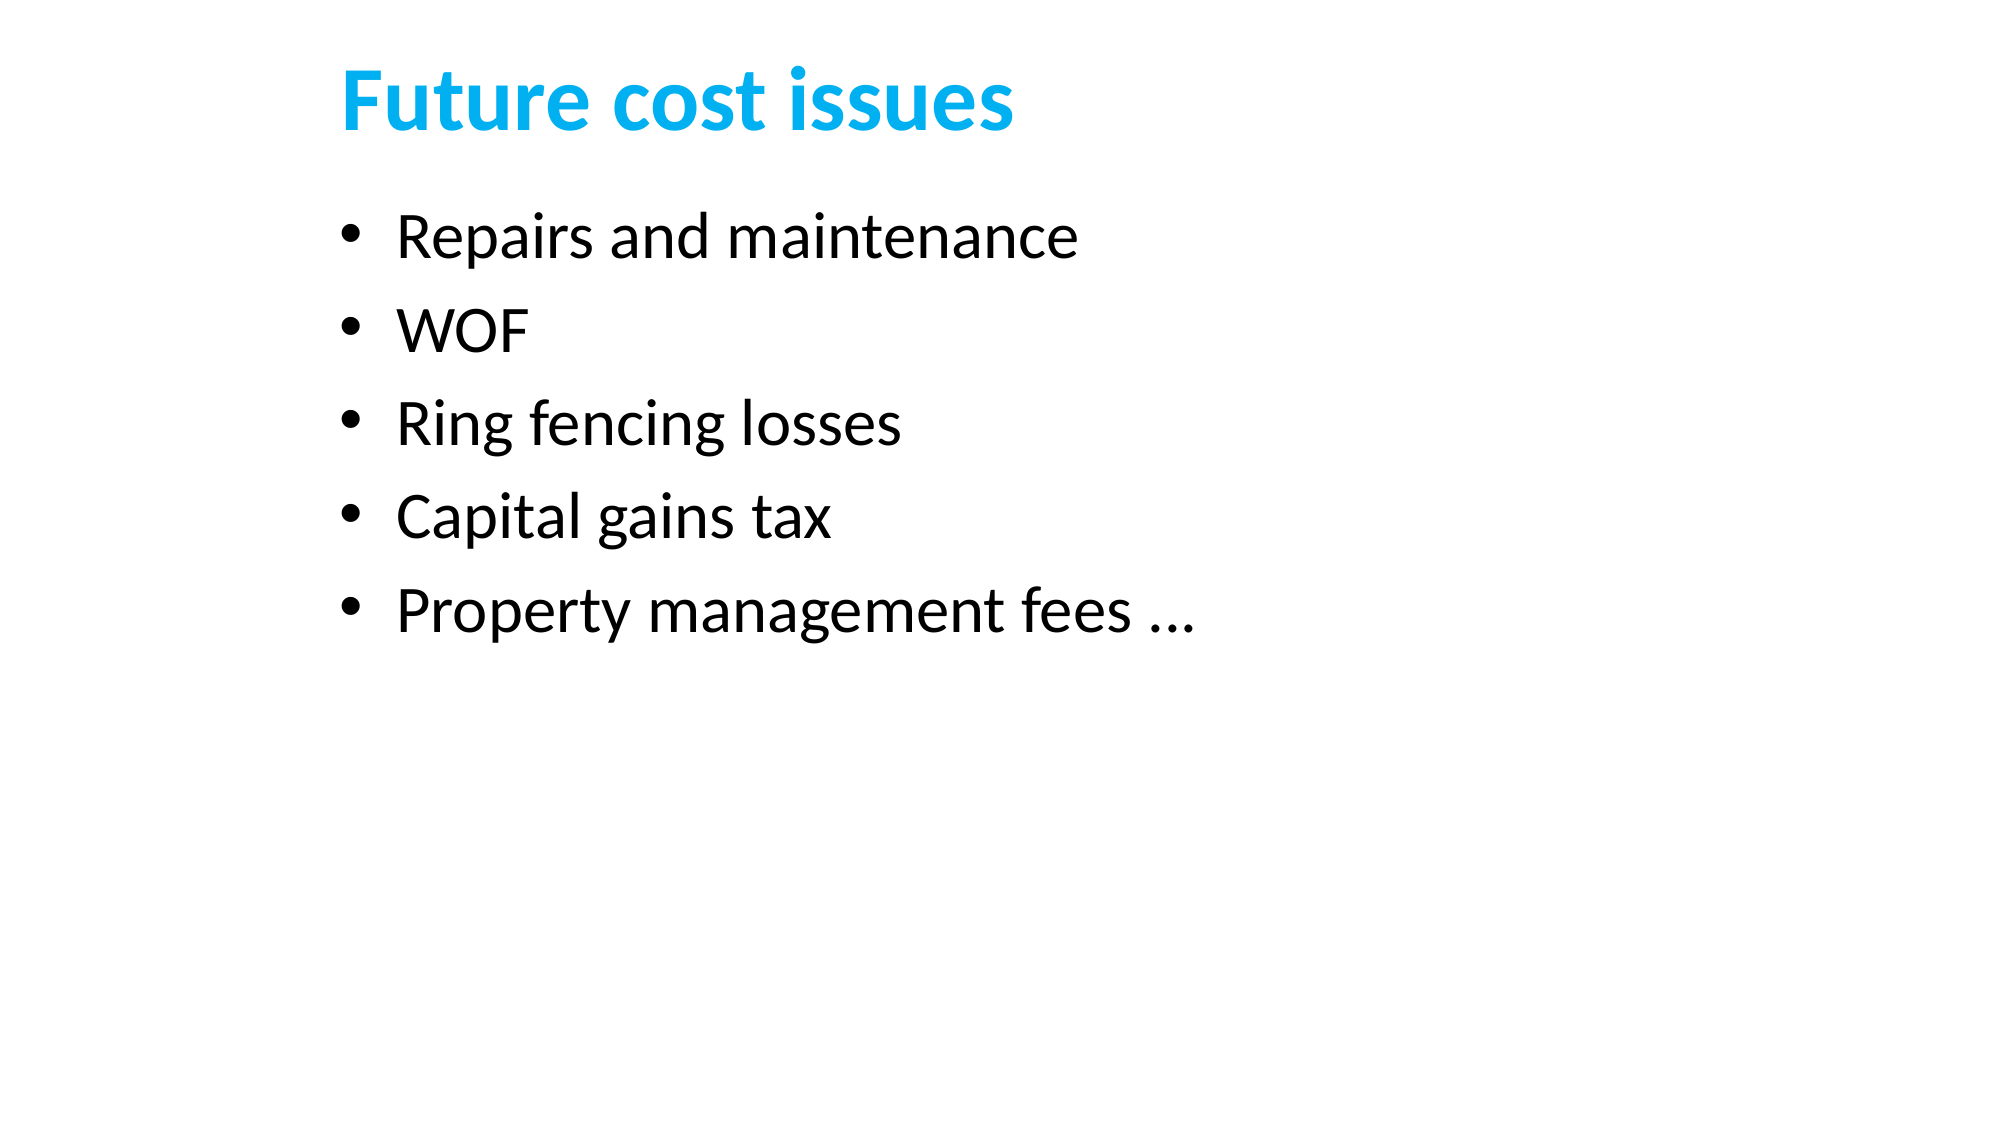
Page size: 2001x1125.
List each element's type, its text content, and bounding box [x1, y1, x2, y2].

title Future cost issues [326, 0, 1677, 188]
list Repairs and maintenance WOF Ring fencing losses Capital gains tax Property management fees ... [324, 184, 1675, 1005]
